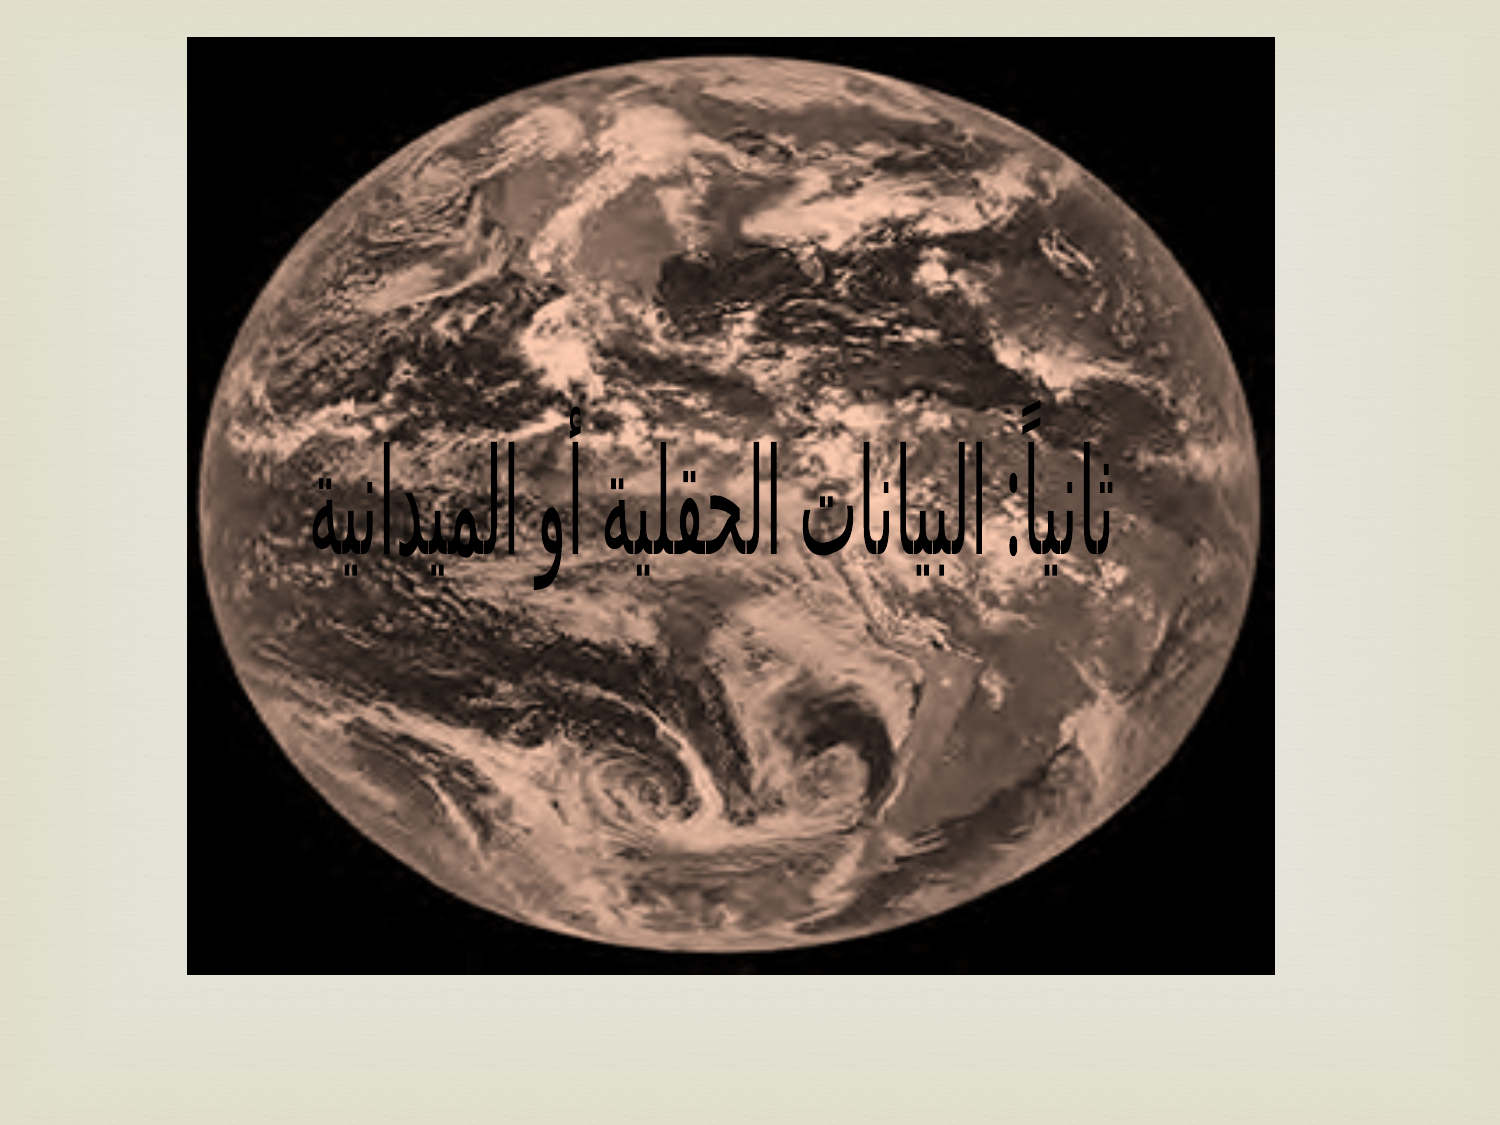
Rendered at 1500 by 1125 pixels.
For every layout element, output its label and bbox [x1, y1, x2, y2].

picture [186, 36, 1276, 976]
